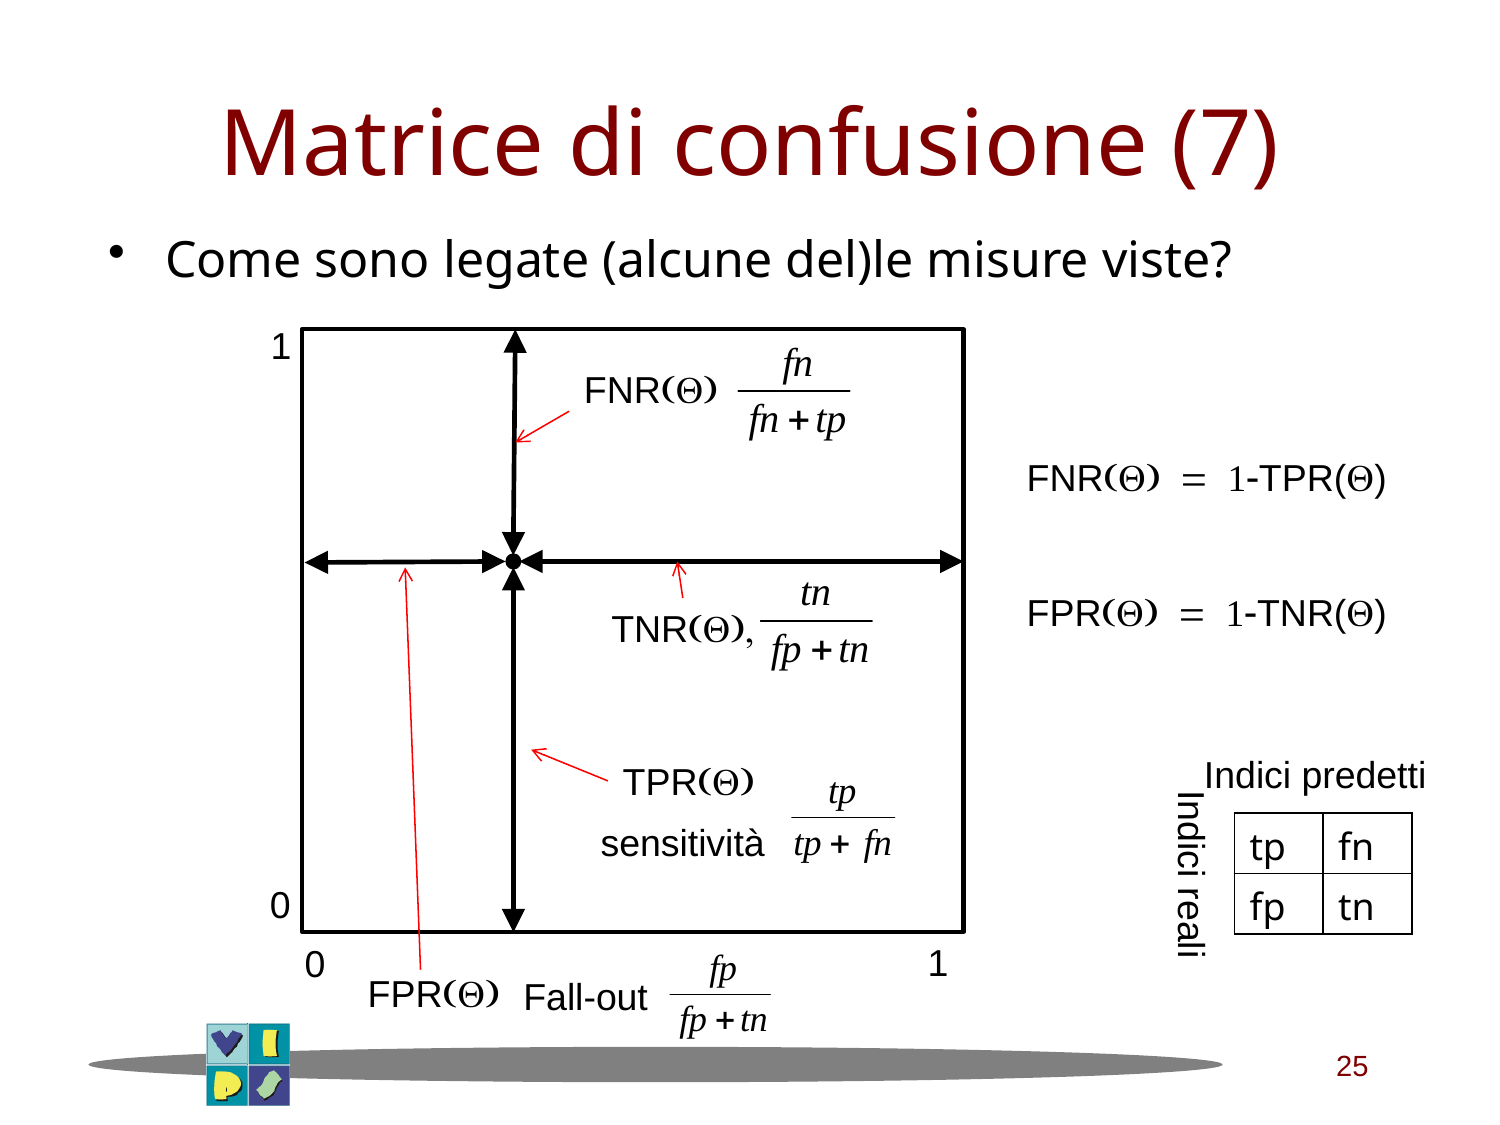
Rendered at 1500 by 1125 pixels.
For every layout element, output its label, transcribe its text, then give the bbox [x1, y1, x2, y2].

text_box Indici predetti [1189, 743, 1442, 804]
text_box Indici reali [1163, 775, 1223, 974]
title Matrice di confusione (7) [75, 45, 1425, 233]
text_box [515, 411, 571, 443]
text_box [300, 327, 966, 934]
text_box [731, 337, 860, 449]
text_box 1 [912, 931, 964, 992]
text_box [404, 567, 421, 971]
text_box FPR(Q) [352, 962, 515, 1067]
text_box FNR(Q) = 1-TPR(Q) FPR(Q) = 1-TNR(Q) [1011, 446, 1402, 686]
table_cell tn [1324, 874, 1411, 933]
table_header tp [1235, 814, 1322, 873]
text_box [663, 945, 780, 1046]
text_box sensitività [585, 811, 780, 872]
text_box [505, 556, 518, 570]
text_box Fall-out [515, 965, 658, 1026]
list Come sono legate (alcune del)le misure viste? [93, 220, 1444, 963]
table_header fn [1324, 814, 1411, 873]
text_box FNR(Q) [569, 358, 733, 464]
text_box 0 [255, 873, 306, 934]
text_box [530, 749, 610, 782]
text_box TNR(Q), [596, 597, 770, 703]
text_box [785, 767, 904, 871]
text_box 0 [289, 932, 341, 992]
table_cell fp [1235, 874, 1322, 933]
slide_number 25 [1033, 1039, 1384, 1118]
text_box TPR(Q) [607, 751, 770, 811]
picture [206, 1023, 290, 1106]
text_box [677, 561, 684, 599]
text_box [753, 567, 882, 679]
text_box 1 [255, 314, 307, 374]
